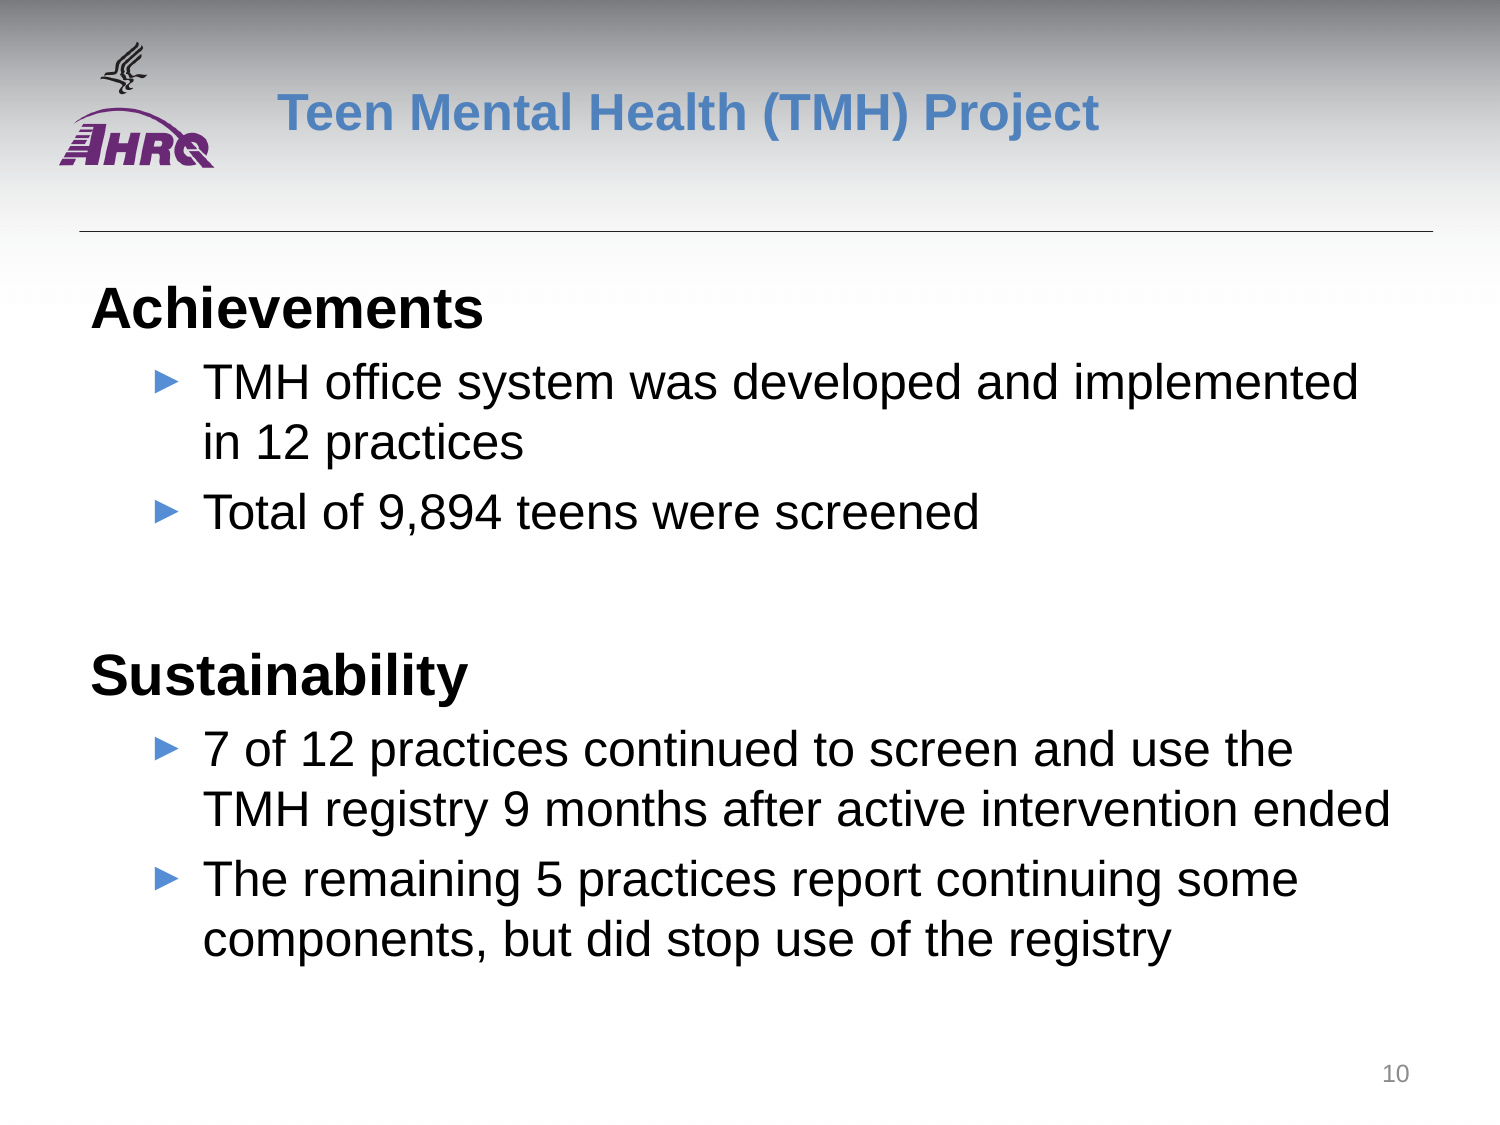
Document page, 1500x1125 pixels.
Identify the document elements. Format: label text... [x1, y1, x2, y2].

list Achievements TMH office system was developed and implemented in 12 practices Total of 9,894 teens were screened Sustainability 7 of 12 practices continued to screen and use the TMH registry 9 months after active intervention ended The remaining 5 practices report continuing some components, but did stop use of the registry [75, 262, 1425, 1005]
slide_number 10 [1074, 1042, 1425, 1103]
picture [0, 0, 1500, 1125]
title Teen Mental Health (TMH) Project [262, 112, 1425, 188]
